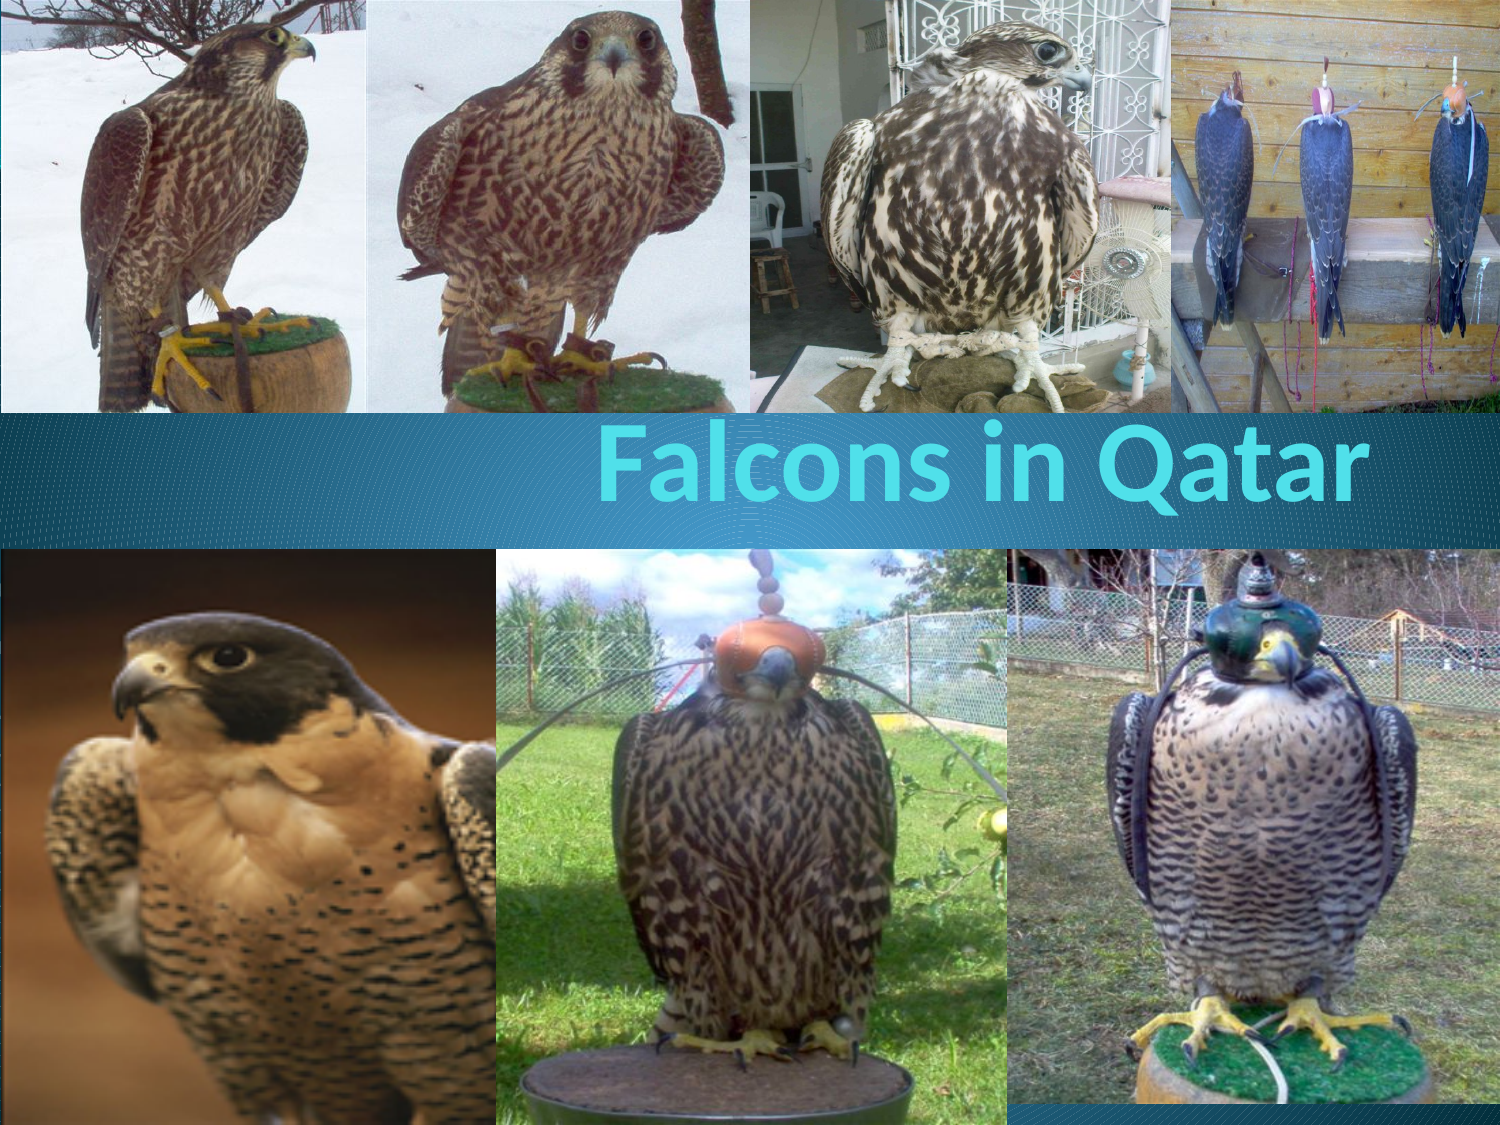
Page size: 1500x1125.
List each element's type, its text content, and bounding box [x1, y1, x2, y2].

picture [0, 0, 1500, 413]
picture [0, 549, 1500, 1125]
title Falcons in Qatar [87, 426, 1376, 525]
